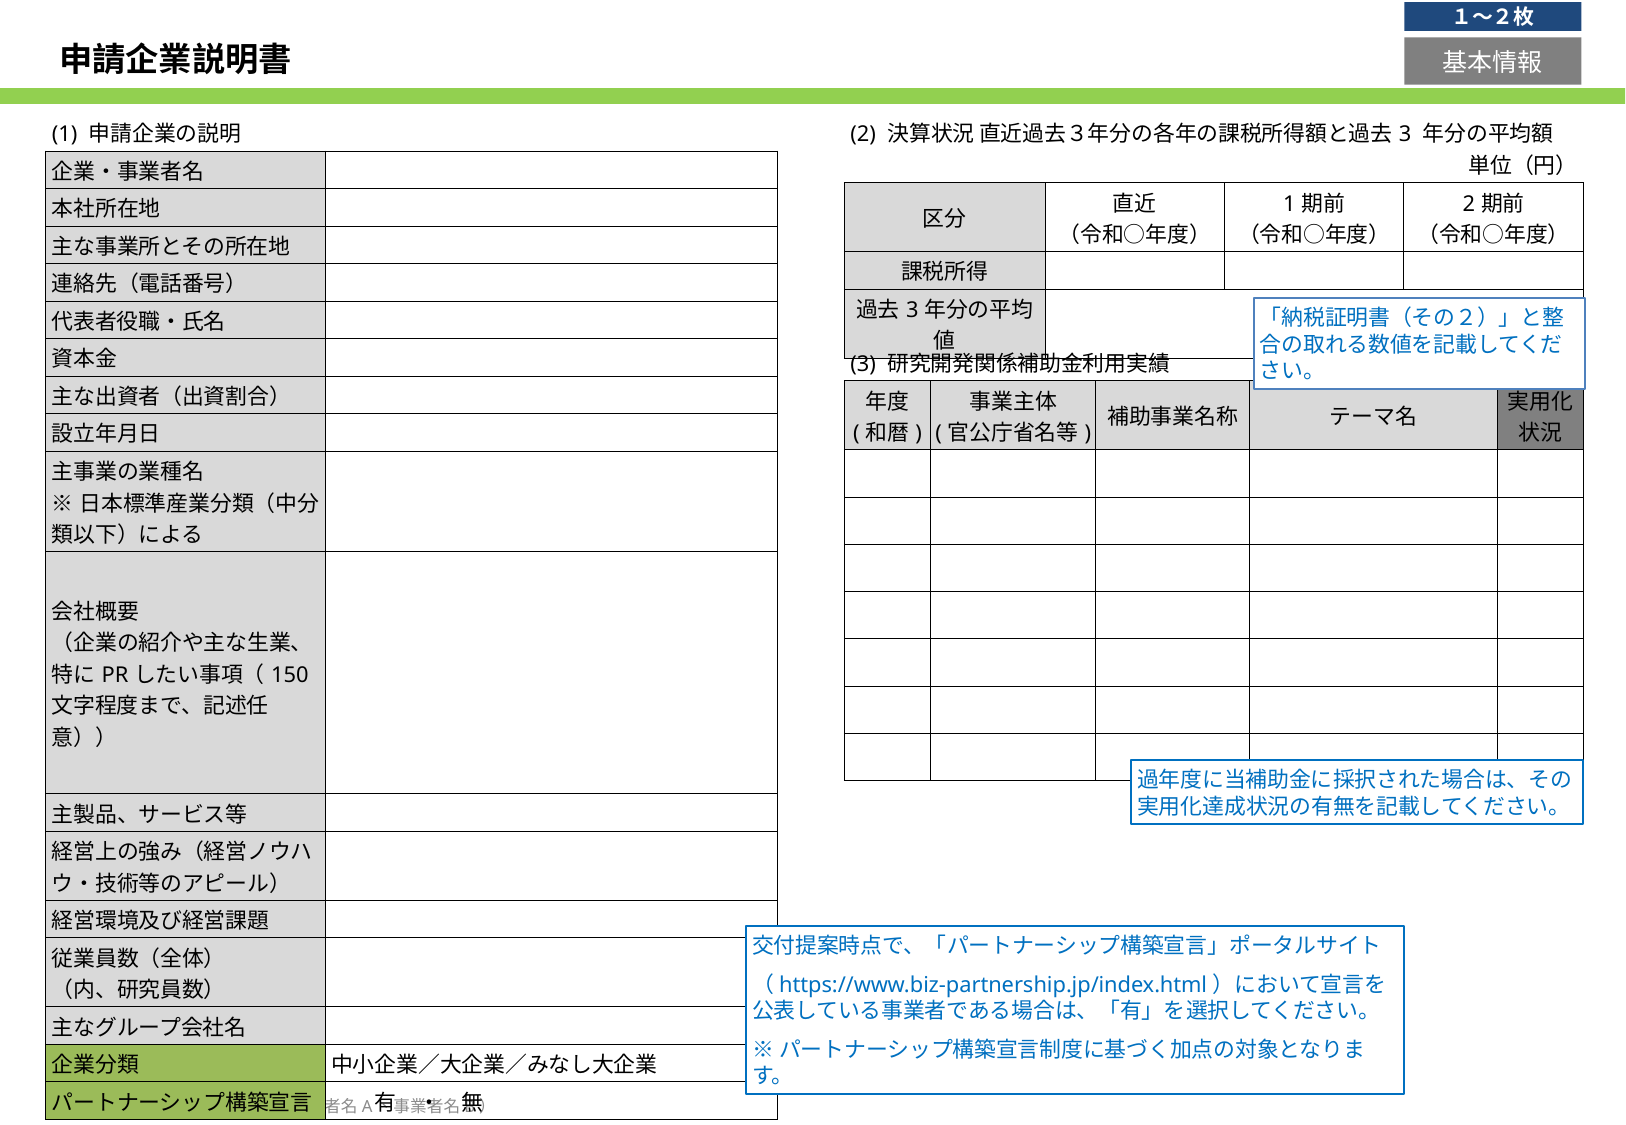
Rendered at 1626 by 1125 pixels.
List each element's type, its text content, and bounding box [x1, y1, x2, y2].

table_cell [1096, 545, 1249, 591]
text_box 「納税証明書（その２）」と整合の取れる数値を記載してください。 [1253, 298, 1585, 389]
table_cell [1096, 687, 1249, 733]
table_cell [326, 901, 777, 937]
table_cell 2期前 （令和○年度） [1404, 183, 1583, 251]
table_cell パートナーシップ構築宣言 [46, 1082, 325, 1119]
table_cell [1250, 734, 1497, 760]
table_cell [1498, 592, 1583, 638]
table_cell [326, 152, 777, 188]
table_cell 本社所在地 [46, 189, 325, 226]
table_cell 有 ・ 無 [326, 1082, 777, 1119]
table_cell [1250, 498, 1497, 544]
title 申請企業説明書 [44, 30, 1581, 89]
table_cell [1046, 290, 1583, 343]
table_cell 設立年月日 [46, 414, 325, 451]
table_cell [326, 1007, 746, 1044]
table_cell [845, 592, 930, 638]
table_cell [1250, 639, 1497, 686]
table_cell [326, 832, 777, 900]
table_cell [1096, 498, 1249, 544]
table_cell 1期前 （令和○年度） [1225, 183, 1403, 251]
table_cell 中小企業／大企業／みなし大企業 [326, 1045, 746, 1081]
text_box 過年度に当補助金に採択された場合は、その実用化達成状況の有無を記載してください。 [1131, 760, 1584, 825]
table_cell [1498, 545, 1583, 591]
table_cell [1250, 687, 1497, 733]
table_cell 企業・事業者名 [46, 152, 325, 188]
table_cell 過去3年分の平均値 [845, 290, 1045, 343]
table_cell [1096, 639, 1249, 686]
table_cell 企業分類 [46, 1045, 325, 1081]
table_cell [1498, 498, 1583, 544]
table_cell 直近 （令和○年度） [1046, 183, 1224, 251]
table_header (2) 決算状況 直近過去３年分の各年の課税所得額と過去3 年分の平均額 単位（円） [844, 114, 1583, 182]
table_cell [326, 452, 777, 551]
slide_number 3 [56, 1120, 151, 1125]
text_box 基本情報 [1402, 35, 1584, 87]
table_cell [1498, 450, 1583, 497]
table_cell 課税所得 [845, 252, 1045, 289]
table_cell テーマ名 [1250, 381, 1497, 449]
table_cell [1225, 252, 1403, 289]
table_cell [845, 734, 930, 780]
table_cell 主な出資者（出資割合） [46, 377, 325, 413]
table_cell [326, 302, 777, 338]
table_cell [326, 264, 777, 301]
table_cell 区分 [845, 183, 1045, 251]
table_cell [845, 498, 930, 544]
table_cell [931, 450, 1095, 497]
table_cell [1096, 734, 1249, 780]
table_cell 補助事業名称 [1096, 381, 1249, 449]
table_cell [845, 450, 930, 497]
table_cell 実用化状況 [1498, 389, 1583, 449]
table_cell [326, 938, 746, 1006]
table_cell 従業員数（全体） （内、研究員数） [46, 938, 325, 1006]
table_cell [1498, 687, 1583, 733]
table_cell [1250, 592, 1497, 638]
table_cell 会社概要 （企業の紹介や主な生業、特にPRしたい事項（150文字程度まで、記述任意）） [46, 552, 325, 793]
table_cell [326, 189, 777, 226]
table_cell [1404, 252, 1583, 289]
table_cell [326, 552, 777, 793]
table_cell [845, 545, 930, 591]
table_cell [1498, 639, 1583, 686]
table_cell 主なグループ会社名 [46, 1007, 325, 1044]
table_cell [1096, 592, 1249, 638]
table_cell 経営環境及び経営課題 [46, 901, 325, 937]
table_cell 経営上の強み（経営ノウハウ・技術等のアピール） [46, 832, 325, 900]
table_cell 主な事業所とその所在地 [46, 227, 325, 263]
table_cell 事業主体 (官公庁省名等) [931, 381, 1095, 449]
table_cell 代表者役職・氏名 [46, 302, 325, 338]
table_cell 主事業の業種名 ※日本標準産業分類（中分類以下）による [46, 452, 325, 551]
table_cell [931, 592, 1095, 638]
table_cell [326, 227, 777, 263]
table_cell [845, 639, 930, 686]
table_cell 主製品、サービス等 [46, 794, 325, 831]
table_cell [1250, 450, 1497, 497]
table_cell 資本金 [46, 339, 325, 376]
table_cell 連絡先（電話番号） [46, 264, 325, 301]
table_header (3) 研究開発関係補助金利用実績 [844, 343, 1253, 380]
table_cell [931, 498, 1095, 544]
table_cell [931, 687, 1095, 733]
text_box １～２枚 [1404, 2, 1582, 31]
table_cell [1250, 545, 1497, 591]
table_header (1) 申請企業の説明 [46, 114, 777, 151]
table_cell [326, 414, 777, 451]
table_cell [931, 734, 1095, 780]
table_cell [326, 794, 777, 831]
table_cell [1046, 252, 1224, 289]
table_cell [326, 377, 777, 413]
table_cell 年度 (和暦) [845, 381, 930, 449]
table_cell [1096, 450, 1249, 497]
table_cell [931, 545, 1095, 591]
text_box 交付提案時点で、「パートナーシップ構築宣言」ポータルサイト （https://www.biz-partnership.jp/index.html）において宣言を公表している事業者である場合は、「有」を選択してください。 ※パートナーシップ構築宣言制度に基づく加点の対象となります。 [746, 926, 1405, 1094]
footer 「事業計画名」（事業者名A、事業者名B） [151, 1082, 1581, 1125]
table_cell [326, 339, 777, 376]
table_cell [931, 639, 1095, 686]
table_cell [845, 687, 930, 733]
table_cell [1498, 734, 1583, 760]
